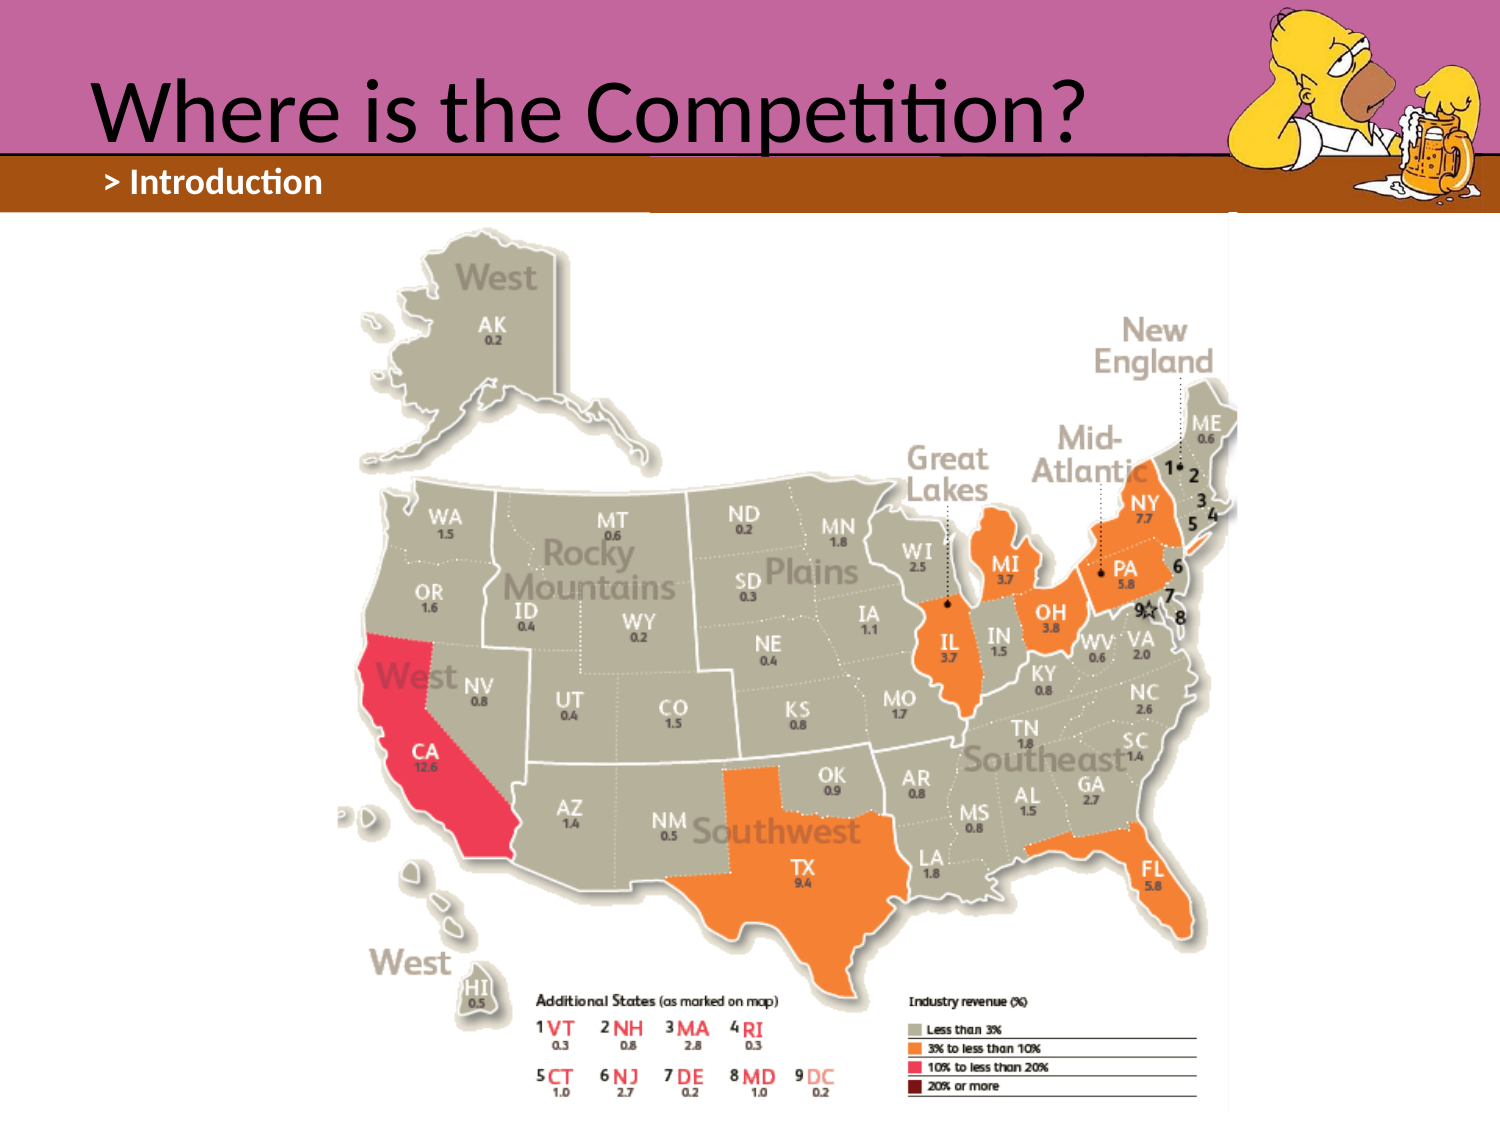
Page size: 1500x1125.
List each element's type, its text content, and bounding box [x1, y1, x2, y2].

title Where is the Competition? [75, 12, 1425, 200]
picture [337, 0, 1500, 1113]
